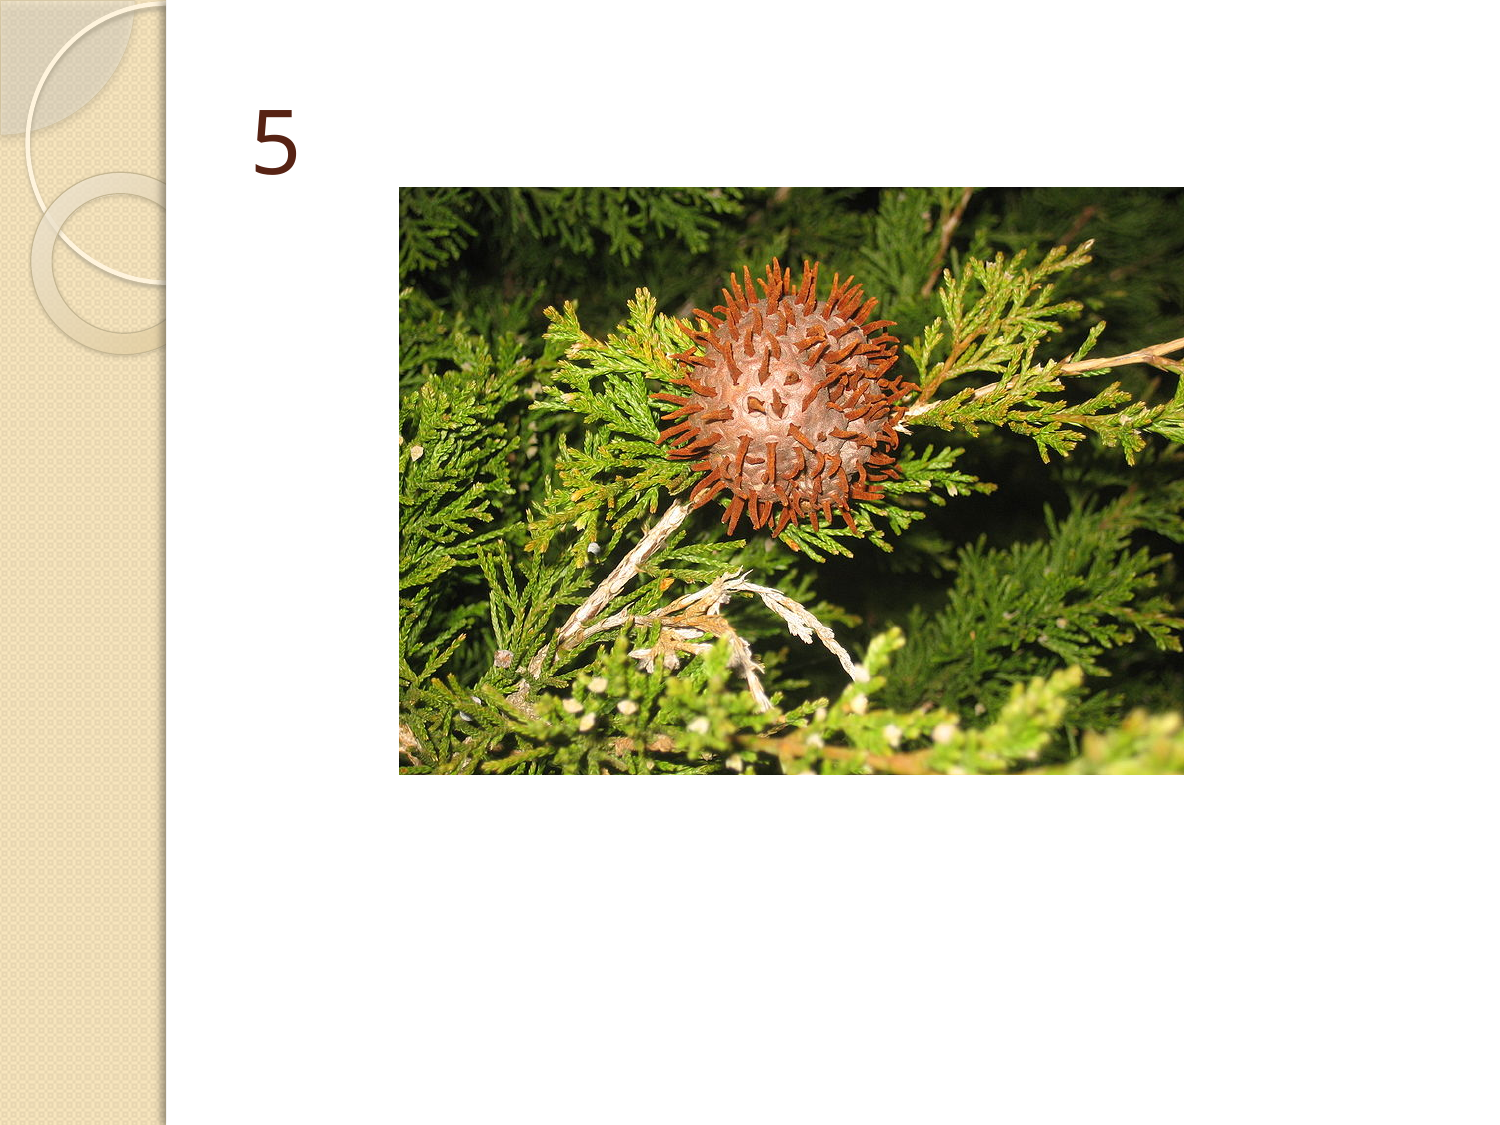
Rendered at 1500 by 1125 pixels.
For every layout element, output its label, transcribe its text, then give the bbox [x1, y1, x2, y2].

picture [399, 187, 1184, 776]
title 5 [235, 45, 1466, 233]
